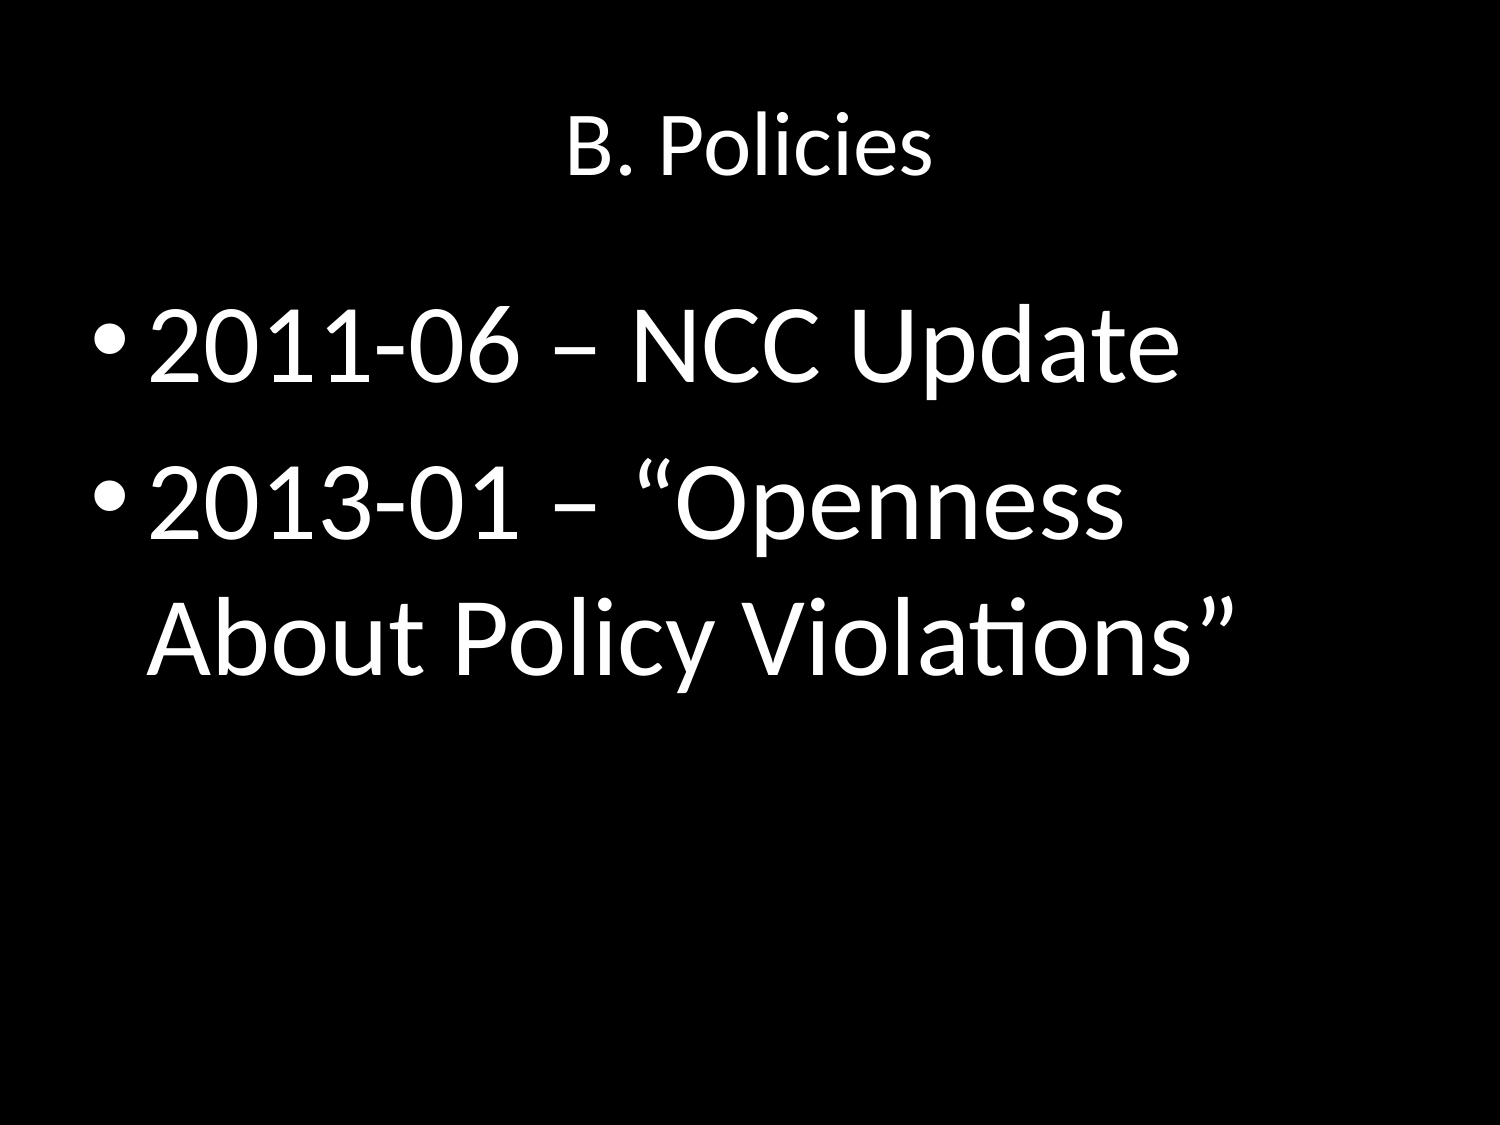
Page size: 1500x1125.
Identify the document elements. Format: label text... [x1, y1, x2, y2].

title B. Policies [75, 45, 1425, 233]
list 2011-06 – NCC Update 2013-01 – “Openness About Policy Violations” [75, 262, 1425, 1005]
